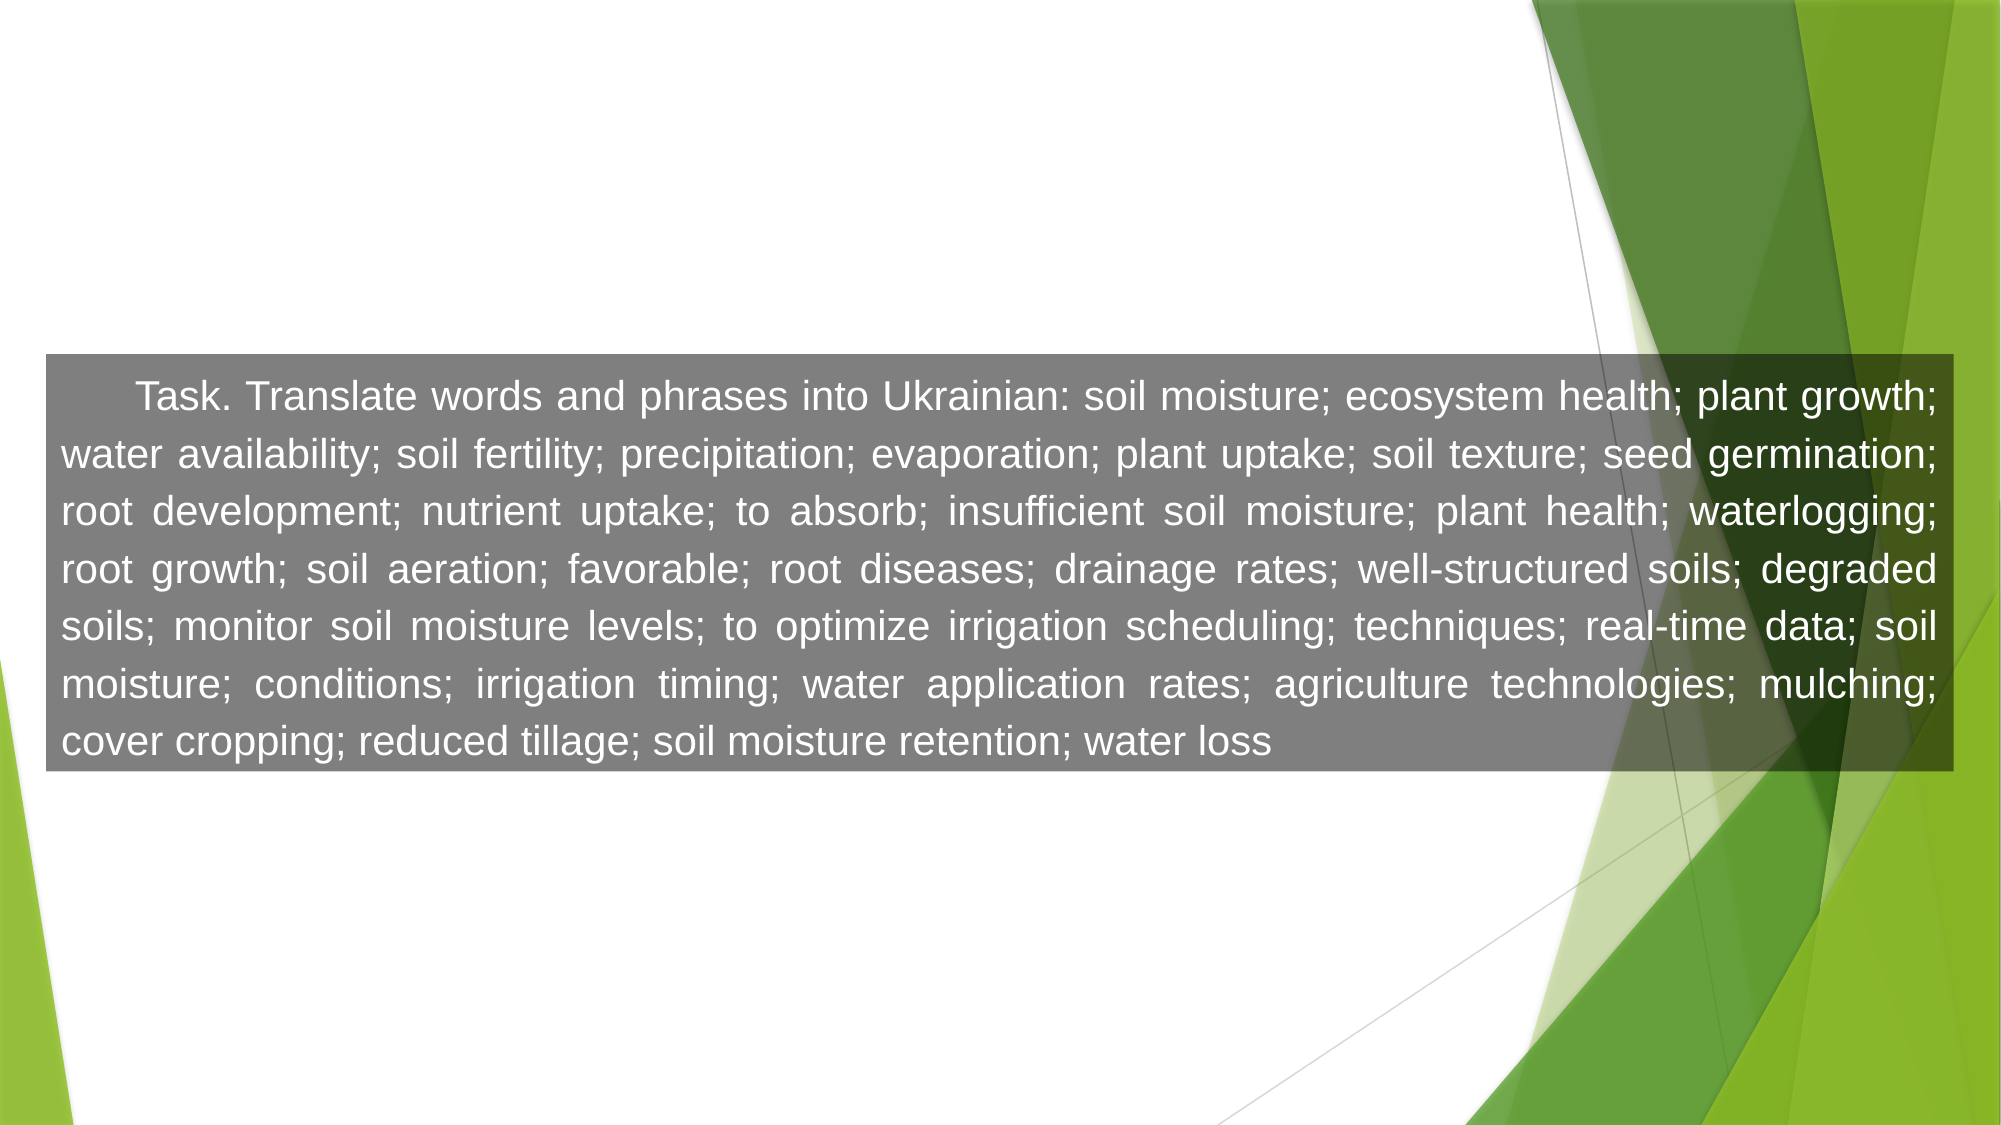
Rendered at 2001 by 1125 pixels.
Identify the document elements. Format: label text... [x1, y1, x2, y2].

text_box Task. Translate words and phrases into Ukrainian: soil moisture; ecosystem health; plant growth; water availability; soil fertility; precipitation; evaporation; plant uptake; soil texture; seed germination; root development; nutrient uptake; to absorb; insufficient soil moisture; plant health; waterlogging; root growth; soil aeration; favorable; root diseases; drainage rates; well-structured soils; degraded soils; monitor soil moisture levels; to optimize irrigation scheduling; techniques; real-time data; soil moisture; conditions; irrigation timing; water application rates; agriculture technologies; mulching; cover cropping; reduced tillage; soil moisture retention; water loss [46, 354, 1954, 772]
